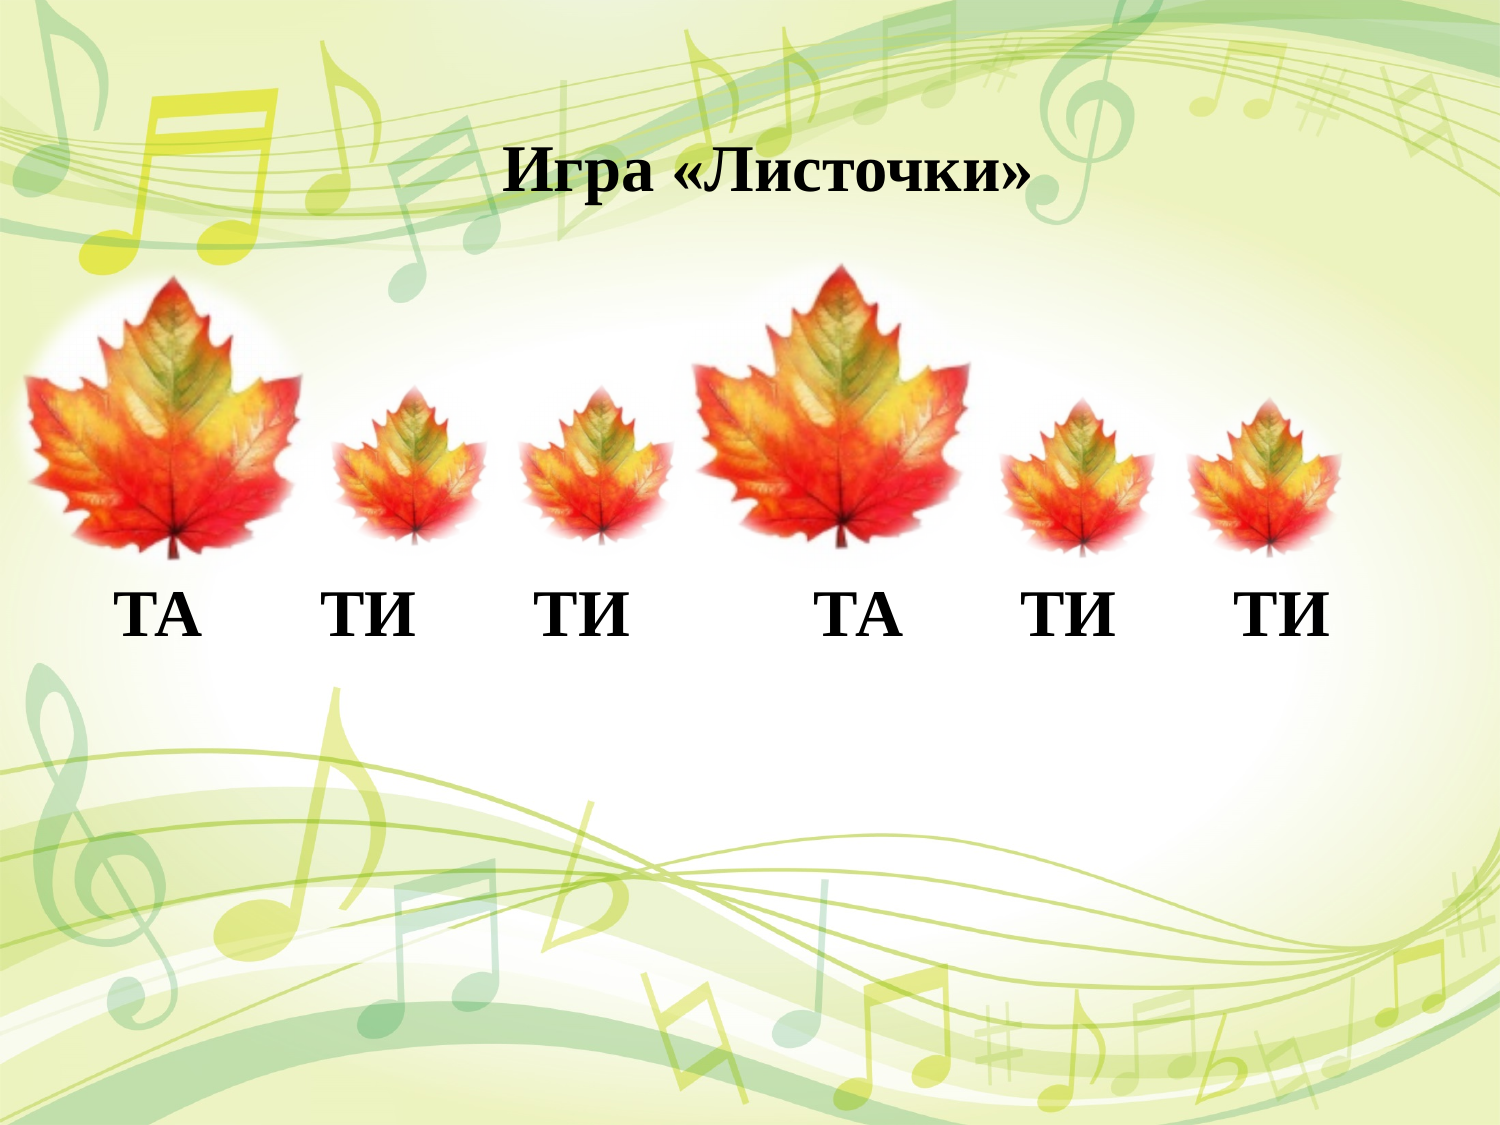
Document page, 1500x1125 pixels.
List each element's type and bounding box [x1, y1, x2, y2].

text_box [0, 0, 1500, 1125]
picture [0, 245, 1359, 587]
